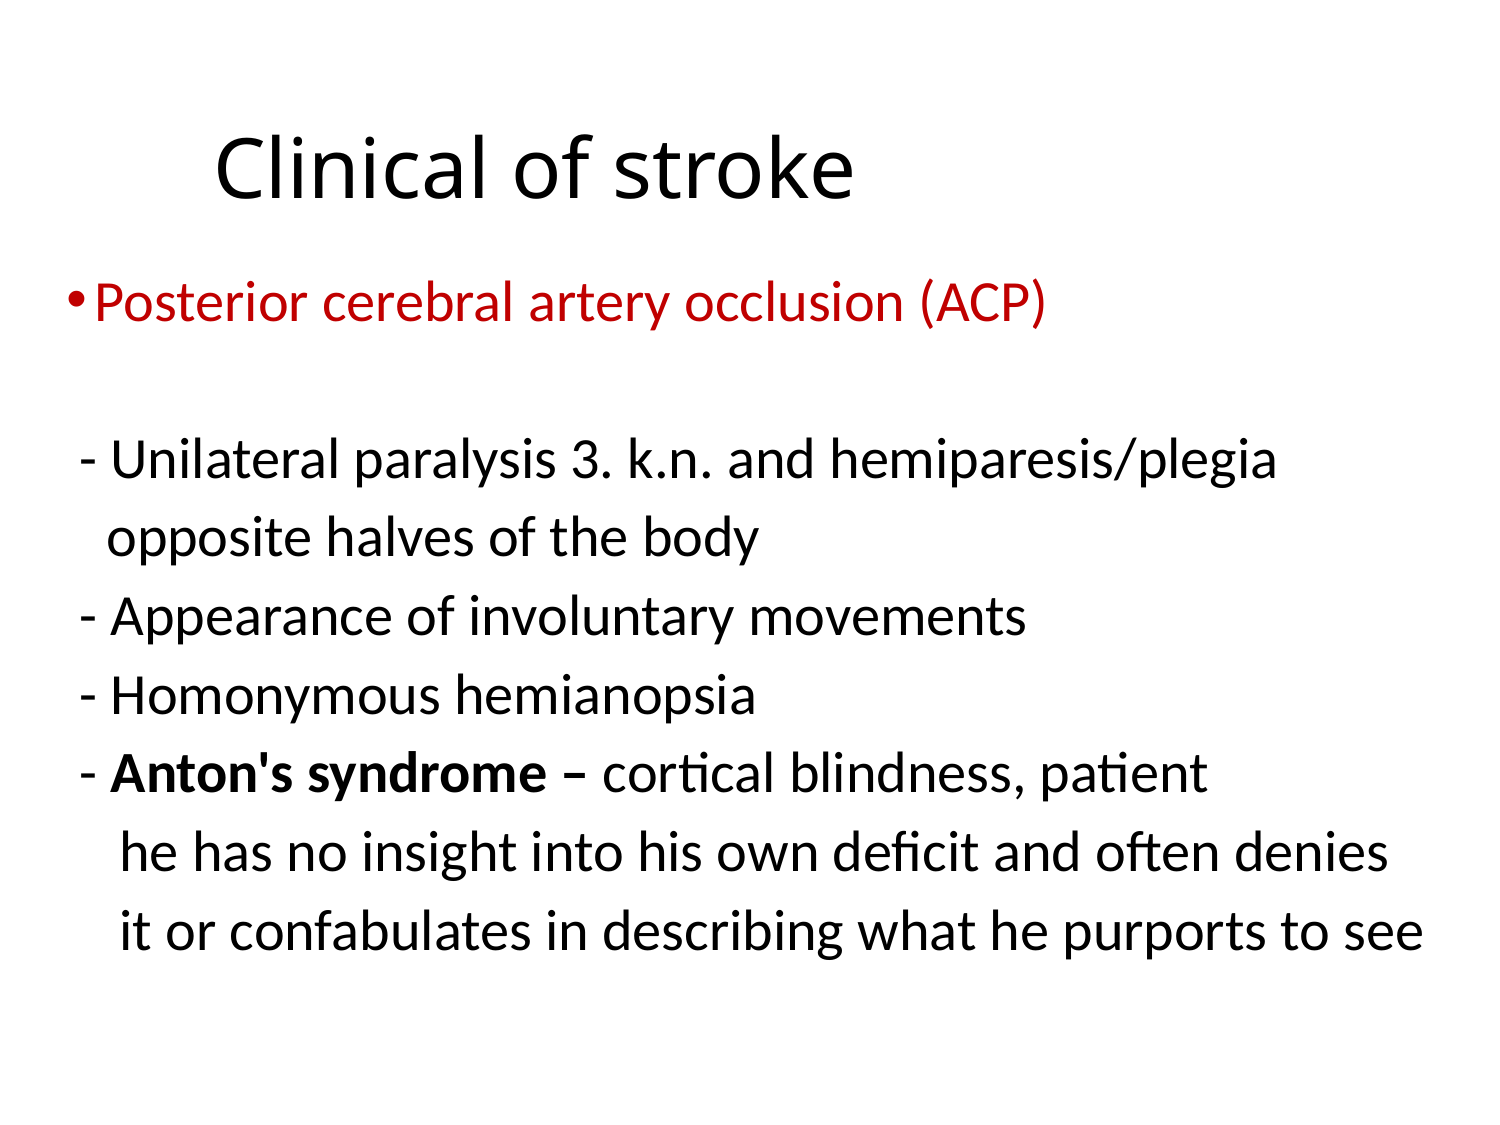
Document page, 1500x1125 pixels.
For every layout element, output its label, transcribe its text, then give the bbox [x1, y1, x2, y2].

list Posterior cerebral artery occlusion (ACP) - Unilateral paralysis 3. k.n. and hemiparesis/plegia opposite halves of the body - Appearance of involuntary movements - Homonymous hemianopsia - Anton's syndrome – cortical blindness, patient he has no insight into his own deficit and often denies it or confabulates in describing what he purports to see [51, 263, 1449, 1089]
title Clinical of stroke [103, 59, 1397, 263]
